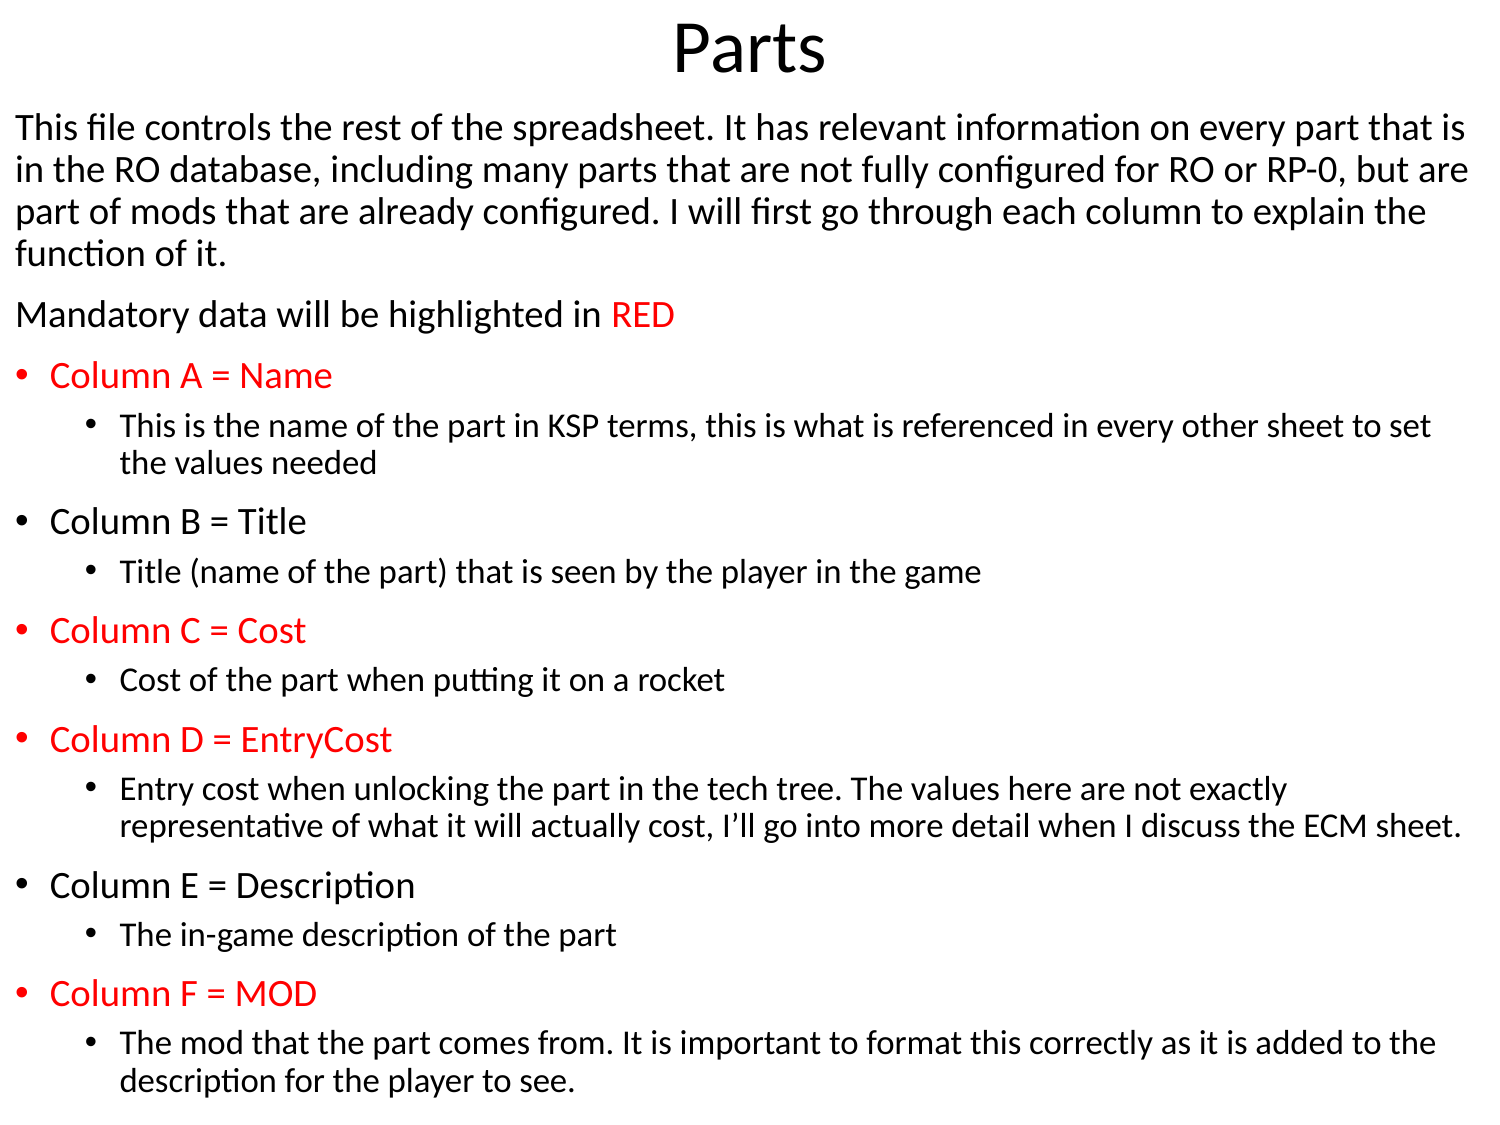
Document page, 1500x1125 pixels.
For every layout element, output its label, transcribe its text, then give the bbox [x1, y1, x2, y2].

list This file controls the rest of the spreadsheet. It has relevant information on every part that is in the RO database, including many parts that are not fully configured for RO or RP-0, but are part of mods that are already configured. I will first go through each column to explain the function of it. Mandatory data will be highlighted in RED Column A = Name This is the name of the part in KSP terms, this is what is referenced in every other sheet to set the values needed Column B = Title Title (name of the part) that is seen by the player in the game Column C = Cost Cost of the part when putting it on a rocket Column D = EntryCost Entry cost when unlocking the part in the tech tree. The values here are not exactly representative of what it will actually cost, I’ll go into more detail when I discuss the ECM sheet. Column E = Description The in-game description of the part Column F = MOD The mod that the part comes from. It is important to format this correctly as it is added to the description for the player to see. [0, 99, 1500, 1125]
title Parts [0, 0, 1500, 97]
